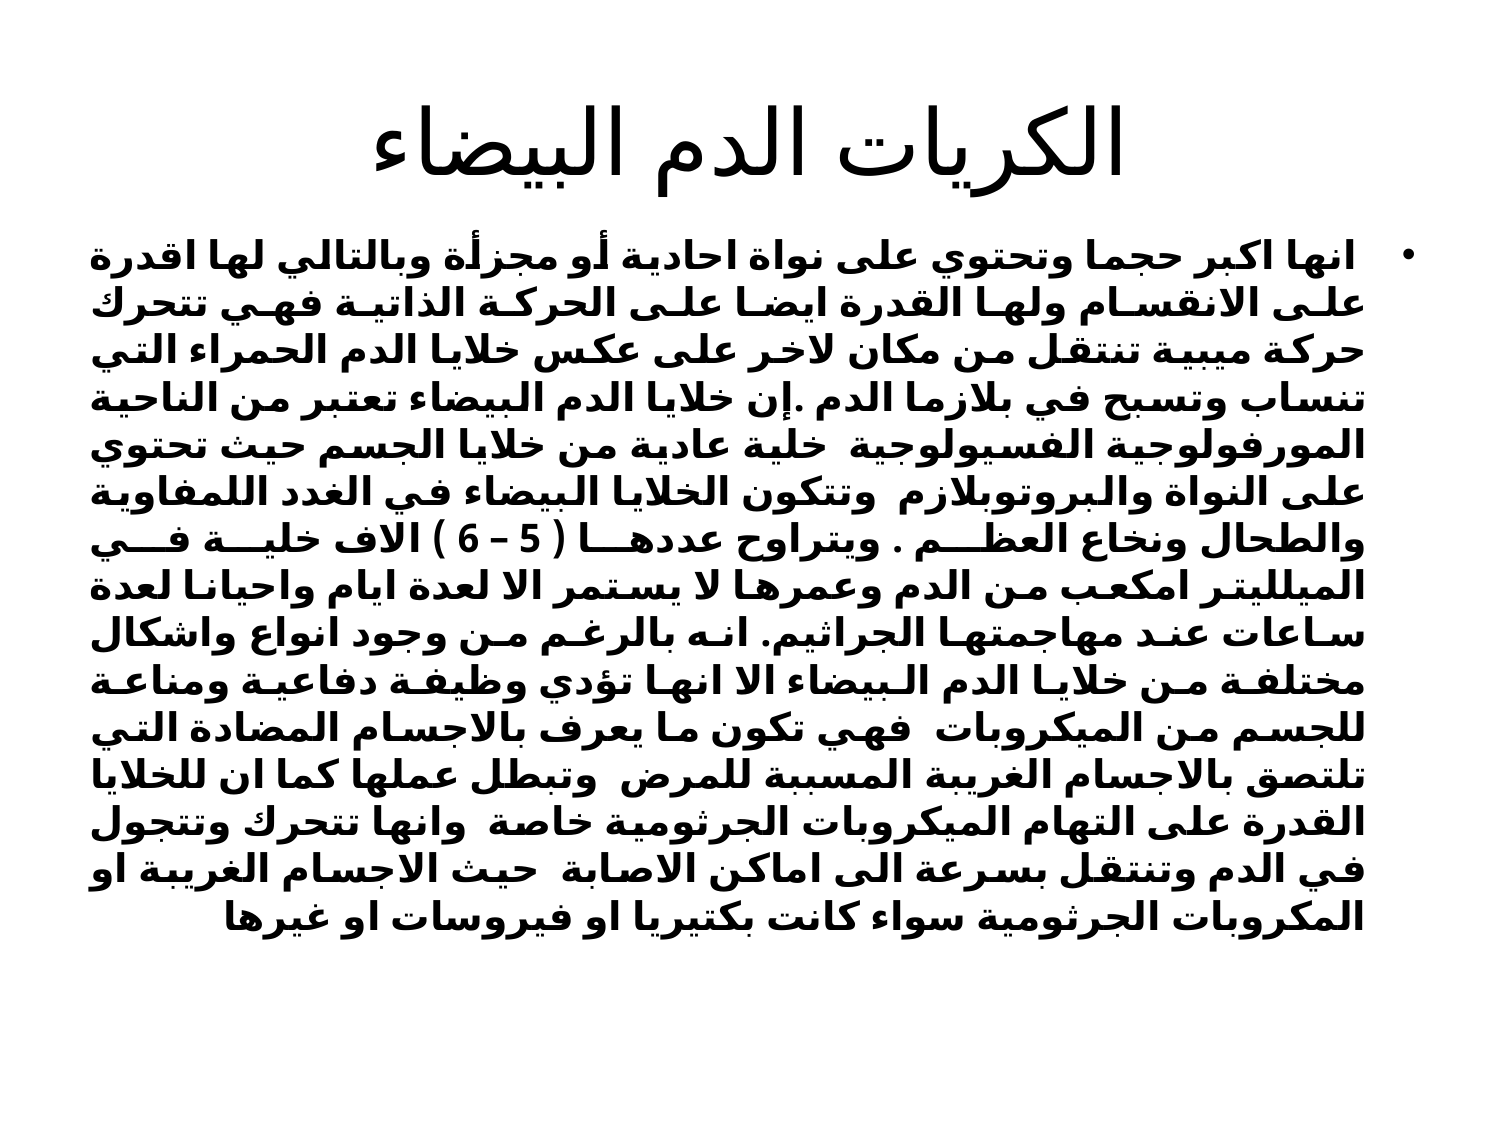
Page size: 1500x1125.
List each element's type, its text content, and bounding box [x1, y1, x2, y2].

title الكريات الدم البيضاء [75, 45, 1425, 222]
list انها اكبر حجما وتحتوي على نواة احادية أو مجزأة وبالتالي لها اقدرة على الانقسام ولها القدرة ايضا على الحركة الذاتية فهي تتحرك حركة ميبية تنتقل من مكان لاخر على عكس خلايا الدم الحمراء التي تنساب وتسبح في بلازما الدم .إن خلايا الدم البيضاء تعتبر من الناحية المورفولوجية الفسيولوجية خلية عادية من خلايا الجسم حيث تحتوي على النواة والبروتوبلازم وتتكون الخلايا البيضاء في الغدد اللمفاوية والطحال ونخاع العظم . ويتراوح عددها ( 5 – 6 ) الاف خلية في الميلليتر امكعب من الدم وعمرها لا يستمر الا لعدة ايام واحيانا لعدة ساعات عند مهاجمتها الجراثيم. انه بالرغم من وجود انواع واشكال مختلفة من خلايا الدم البيضاء الا انها تؤدي وظيفة دفاعية ومناعة للجسم من الميكروبات فهي تكون ما يعرف بالاجسام المضادة التي تلتصق بالاجسام الغريبة المسببة للمرض وتبطل عملها كما ان للخلايا القدرة على التهام الميكروبات الجرثومية خاصة وانها تتحرك وتتجول في الدم وتنتقل بسرعة الى اماكن الاصابة حيث الاجسام الغريبة او المكروبات الجرثومية سواء كانت بكتيريا او فيروسات او غيرها [75, 222, 1425, 1005]
